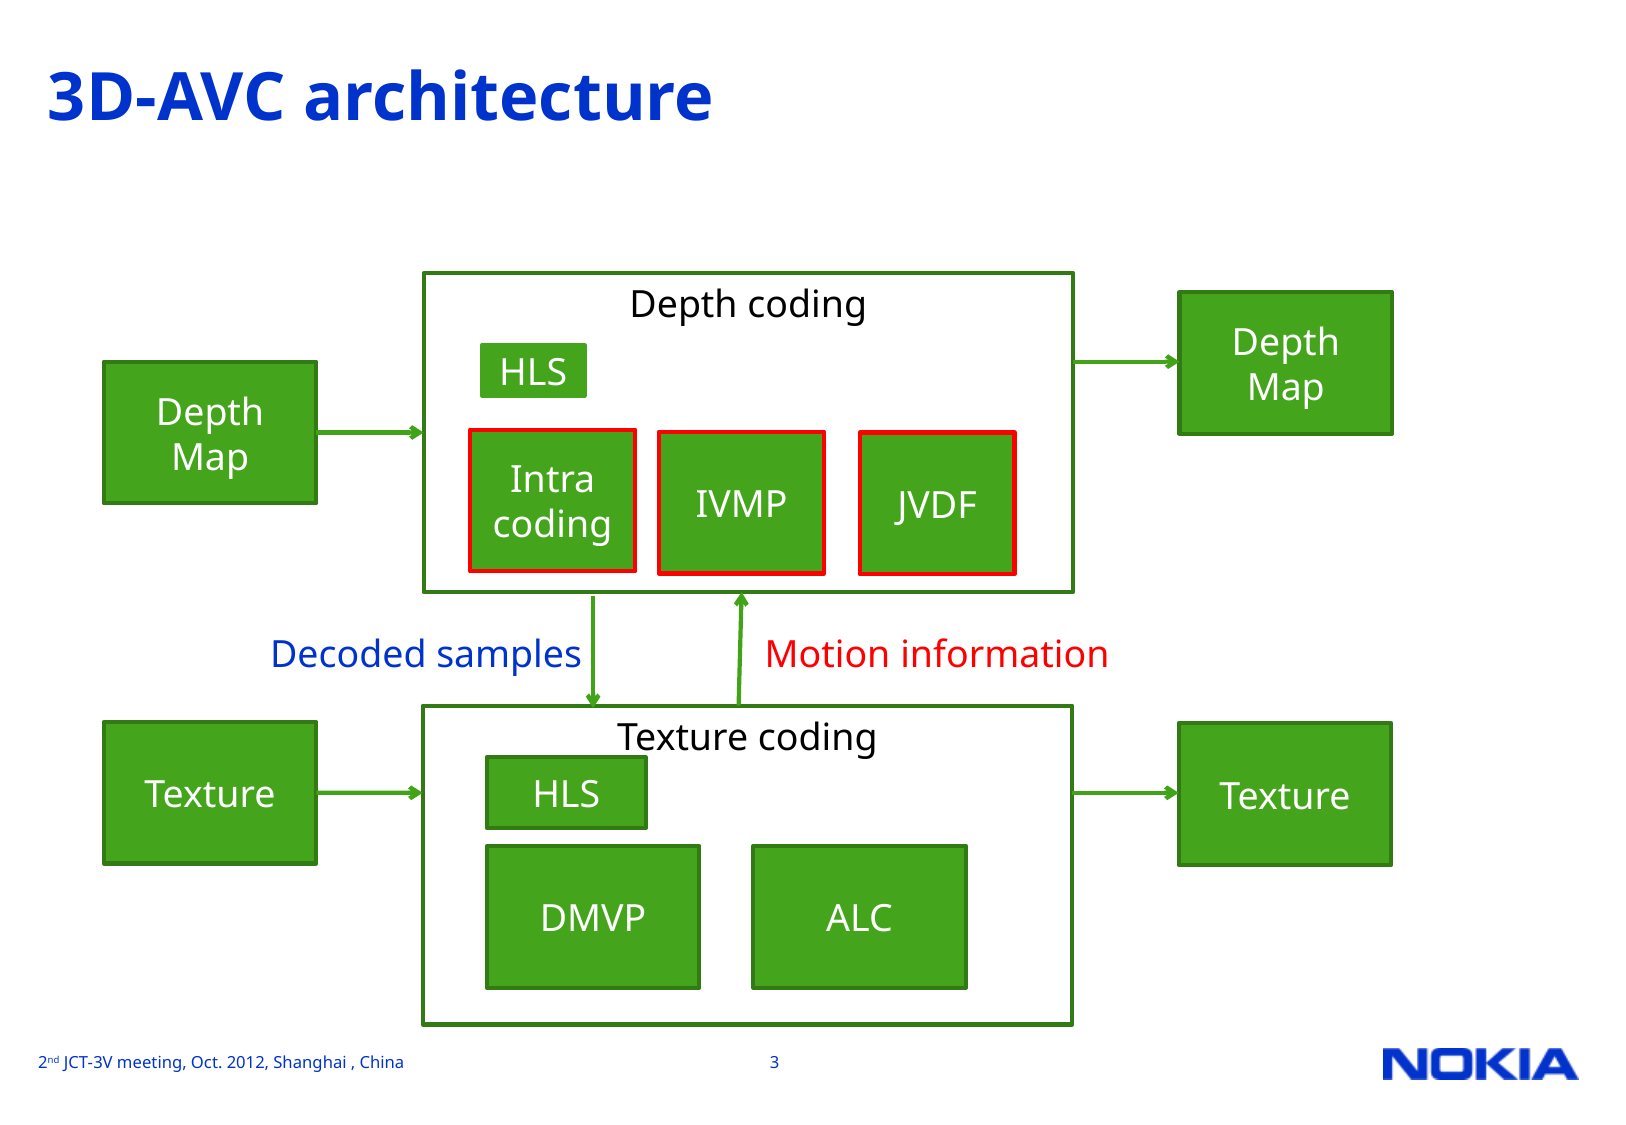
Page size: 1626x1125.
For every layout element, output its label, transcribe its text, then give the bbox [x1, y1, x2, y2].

text_box Depth Map [102, 360, 318, 505]
text_box Texture [1177, 721, 1393, 867]
text_box Decoded samples [255, 622, 464, 682]
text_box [469, 429, 1114, 706]
text_box Depth coding [422, 271, 1075, 594]
text_box Texture coding [421, 704, 1074, 1027]
text_box Depth Map [1177, 290, 1394, 436]
title 3D-AVC architecture [32, 1, 1496, 188]
text_box HLS [485, 755, 648, 830]
text_box DMVP [485, 844, 701, 990]
text_box HLS [480, 343, 587, 398]
text_box Texture [102, 720, 318, 866]
picture [1383, 1048, 1579, 1080]
text_box ALC [751, 844, 968, 990]
